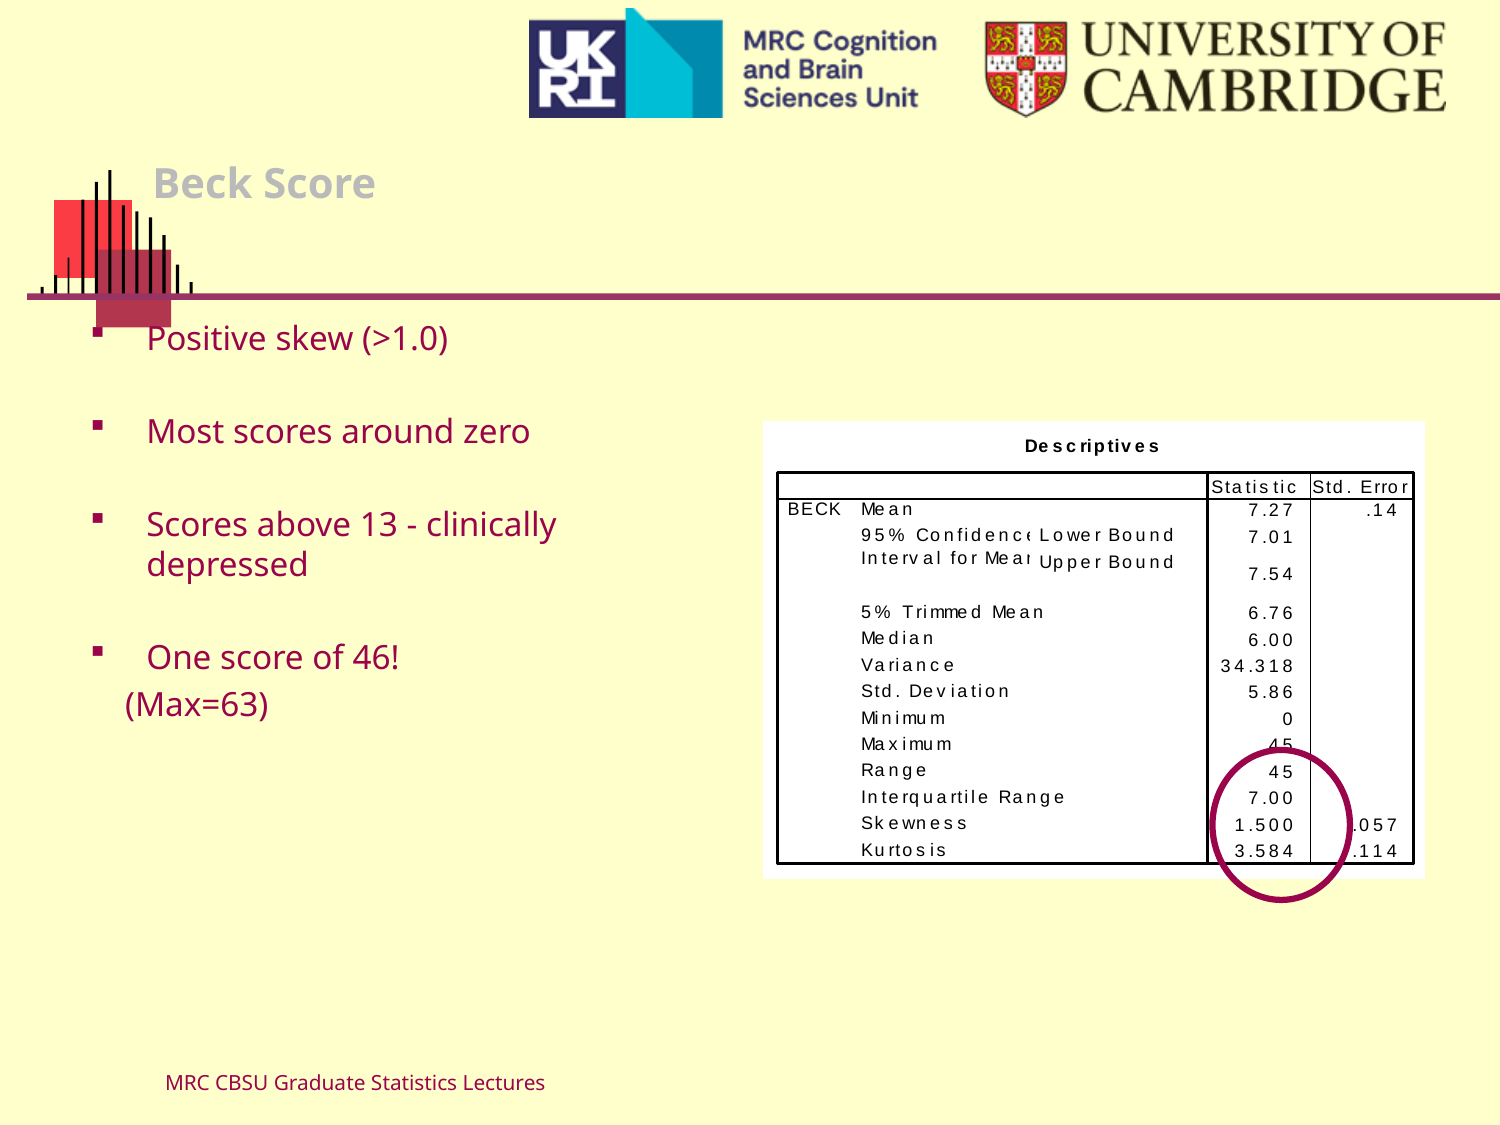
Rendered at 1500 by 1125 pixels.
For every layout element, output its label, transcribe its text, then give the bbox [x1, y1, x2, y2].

picture [529, 8, 1446, 118]
footer MRC CBSU Graduate Statistics Lectures [149, 1062, 988, 1101]
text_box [762, 420, 1426, 879]
list Positive skew (>1.0) Most scores around zero Scores above 13 - clinically depressed One score of 46! (Max=63) [75, 262, 738, 1038]
text_box [1242, 887, 1320, 900]
title Beck Score [137, 137, 988, 233]
